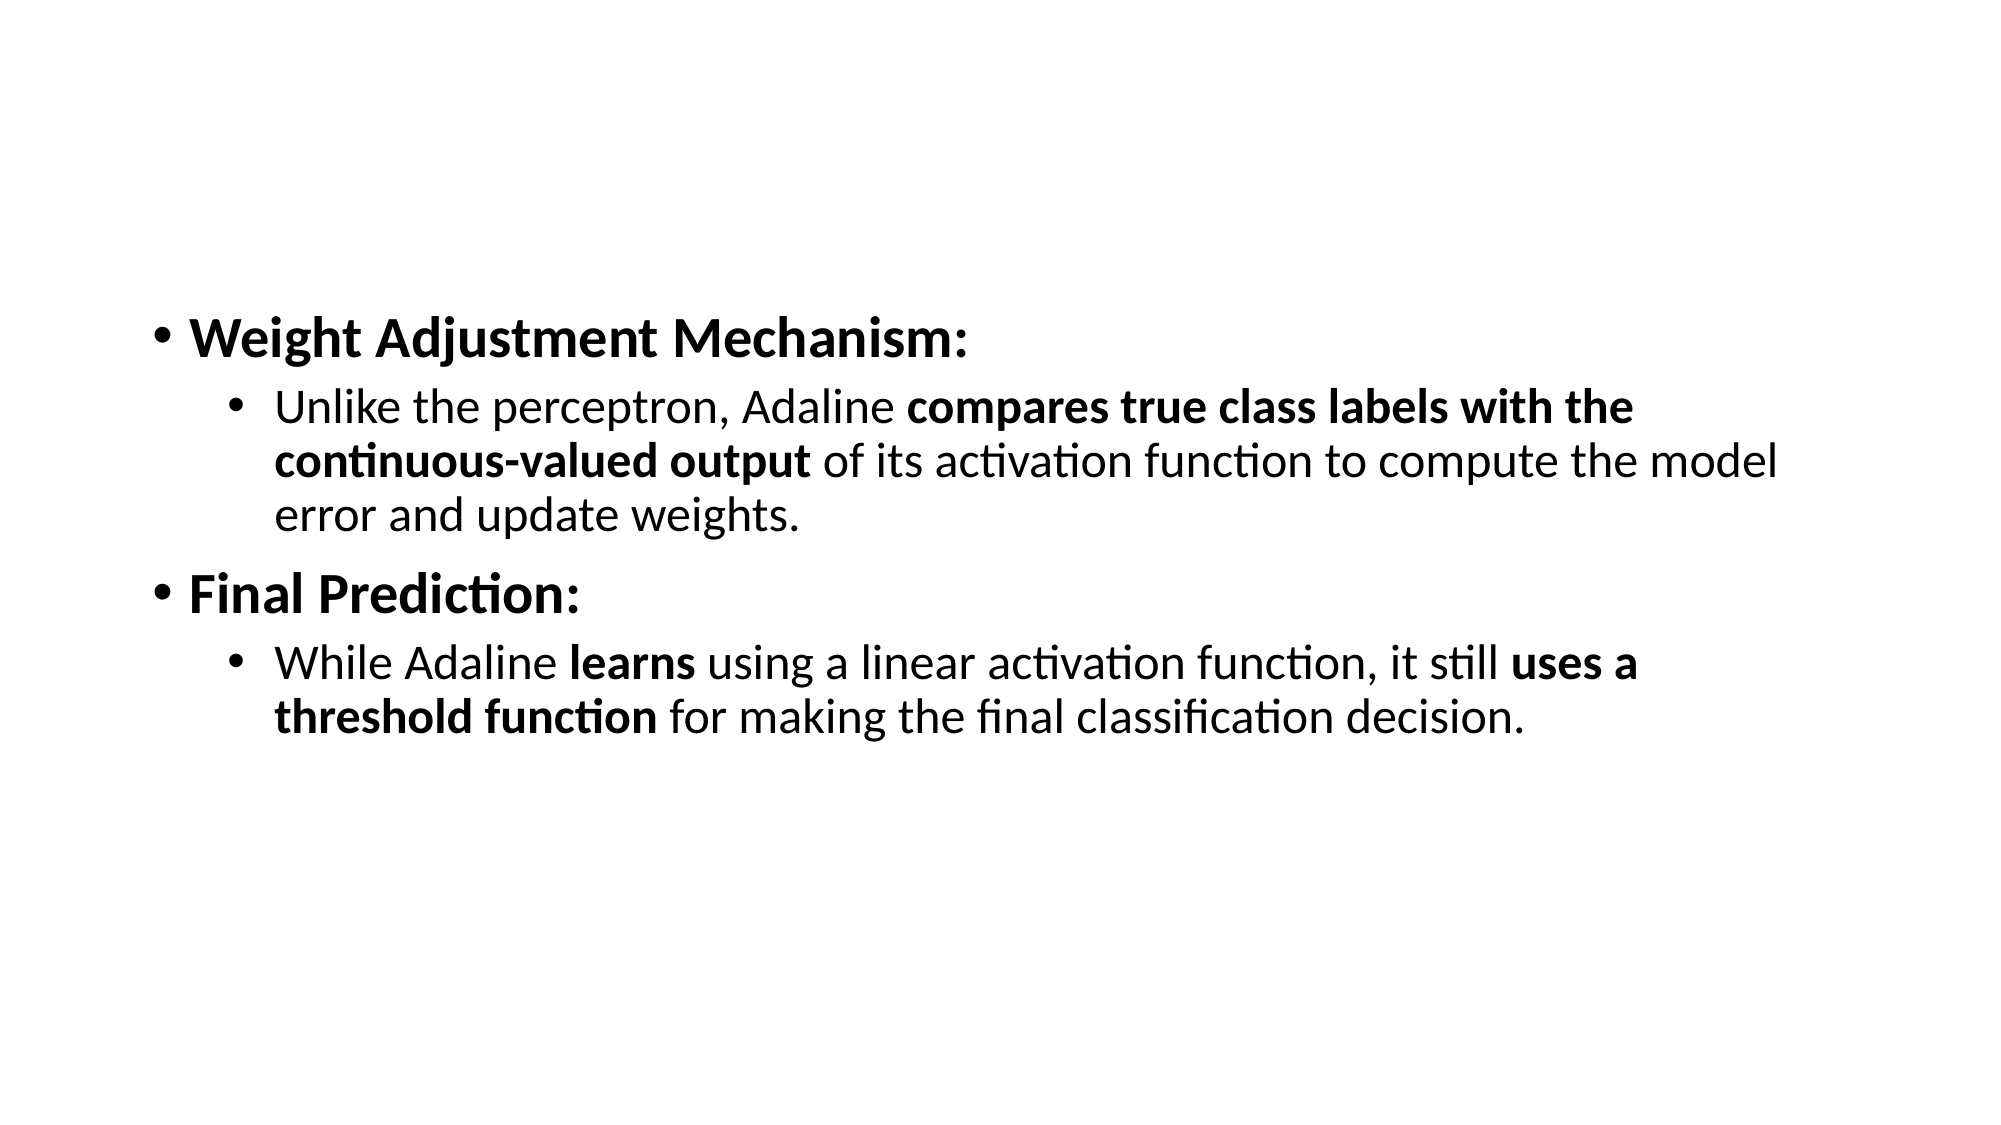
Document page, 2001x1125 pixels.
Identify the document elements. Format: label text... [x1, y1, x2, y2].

list Weight Adjustment Mechanism: Unlike the perceptron, Adaline compares true class labels with the continuous-valued output of its activation function to compute the model error and update weights. Final Prediction: While Adaline learns using a linear activation function, it still uses a threshold function for making the final classification decision. [137, 299, 1863, 1014]
